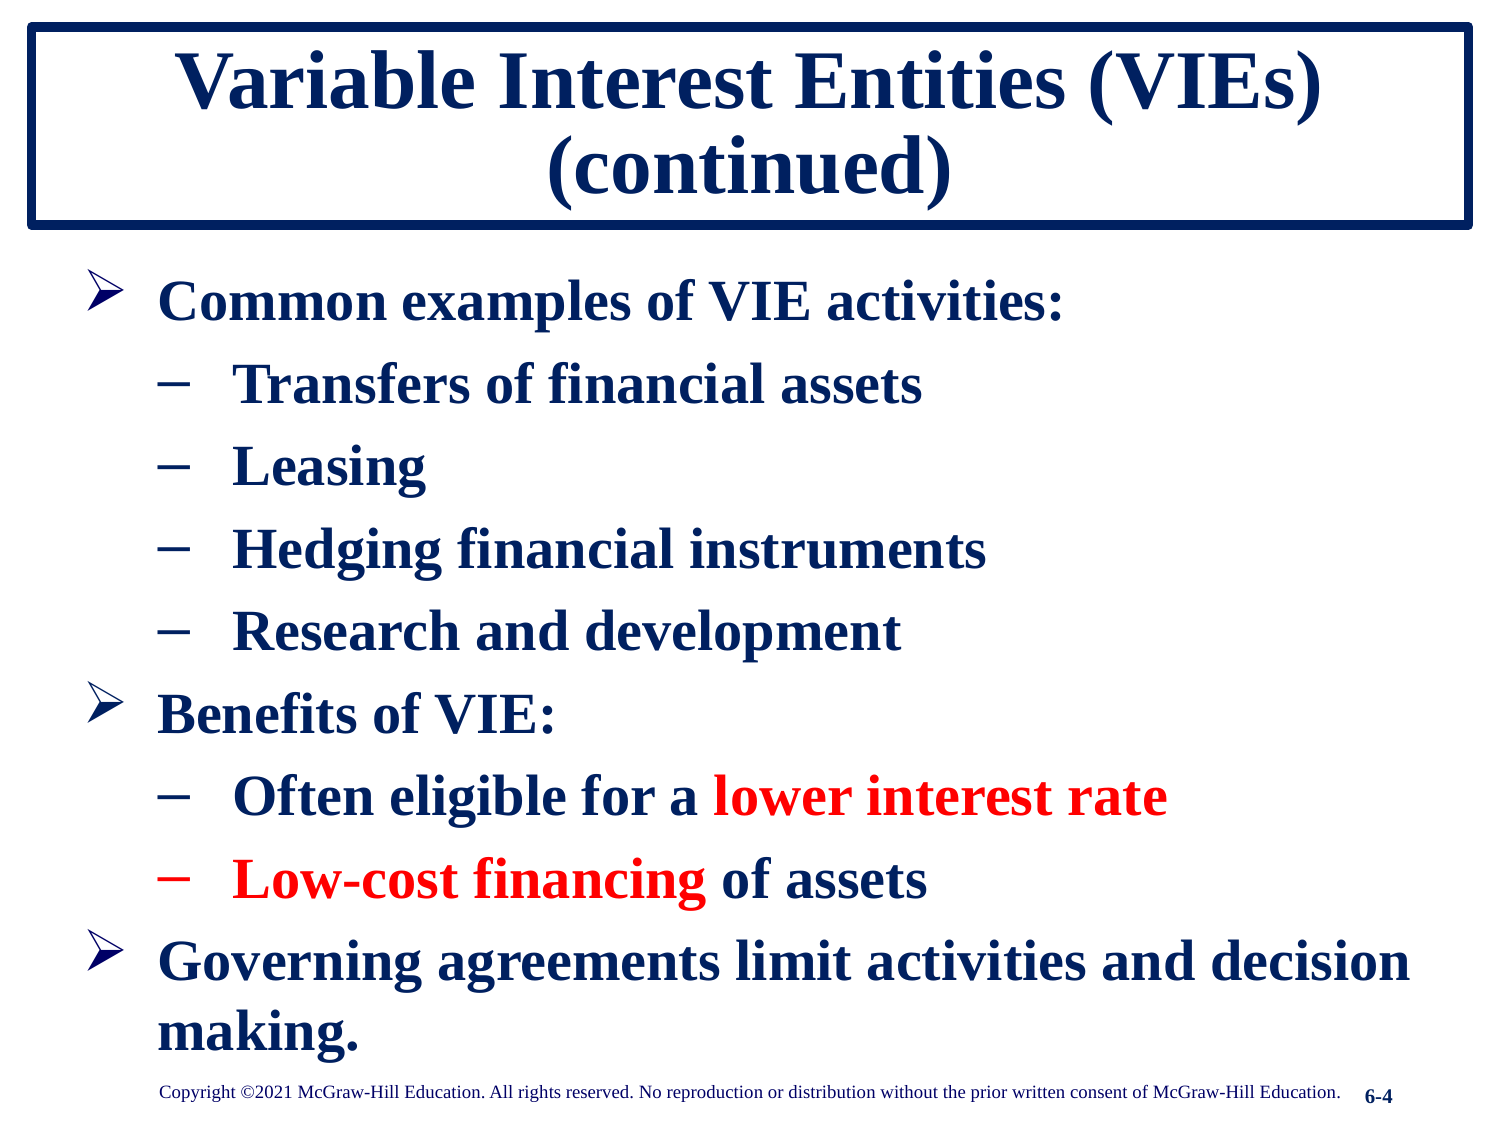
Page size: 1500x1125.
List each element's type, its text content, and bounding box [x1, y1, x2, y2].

title Variable Interest Entities (VIEs) (continued) [27, 22, 1473, 230]
slide_number 6-4 [1350, 1074, 1438, 1125]
text_box Copyright ©2021 McGraw-Hill Education. All rights reserved. No reproduction or distribution without the prior written consent of McGraw-Hill Education. [76, 1072, 1424, 1110]
list Common examples of VIE activities: Transfers of financial assets Leasing Hedging financial instruments Research and development Benefits of VIE: Often eligible for a lower interest rate Low-cost financing of assets Governing agreements limit activities and decision making. [67, 254, 1433, 1065]
